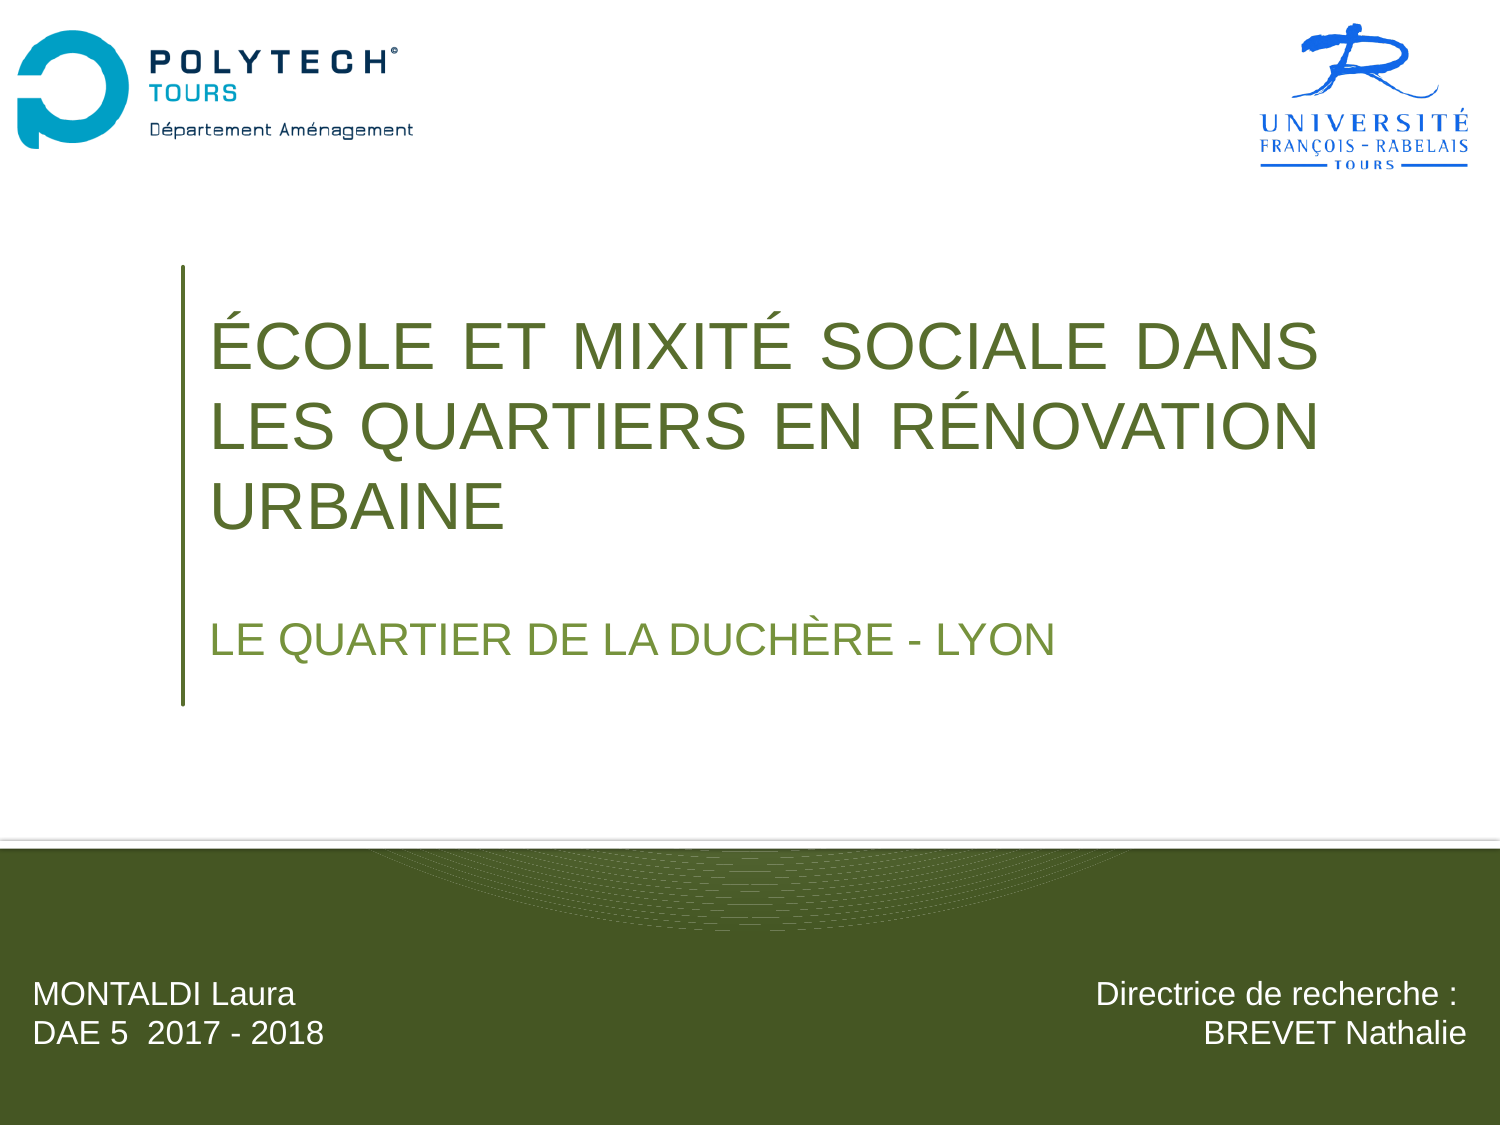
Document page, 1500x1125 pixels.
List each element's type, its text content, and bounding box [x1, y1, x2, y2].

picture [39, 30, 413, 149]
picture [17, 54, 106, 120]
text_box Directrice de recherche : BREVET Nathalie [938, 964, 1483, 1059]
text_box Le quartier de La Duchère - Lyon [194, 609, 1455, 752]
picture [17, 30, 62, 72]
picture [1255, 19, 1472, 173]
text_box École et mixité sociale dans les quartiers en rénovation urbaine [194, 302, 1329, 587]
picture [17, 134, 29, 149]
text_box MONTALDI Laura DAE 5 ­ 2017 - 2018 [17, 964, 479, 1059]
